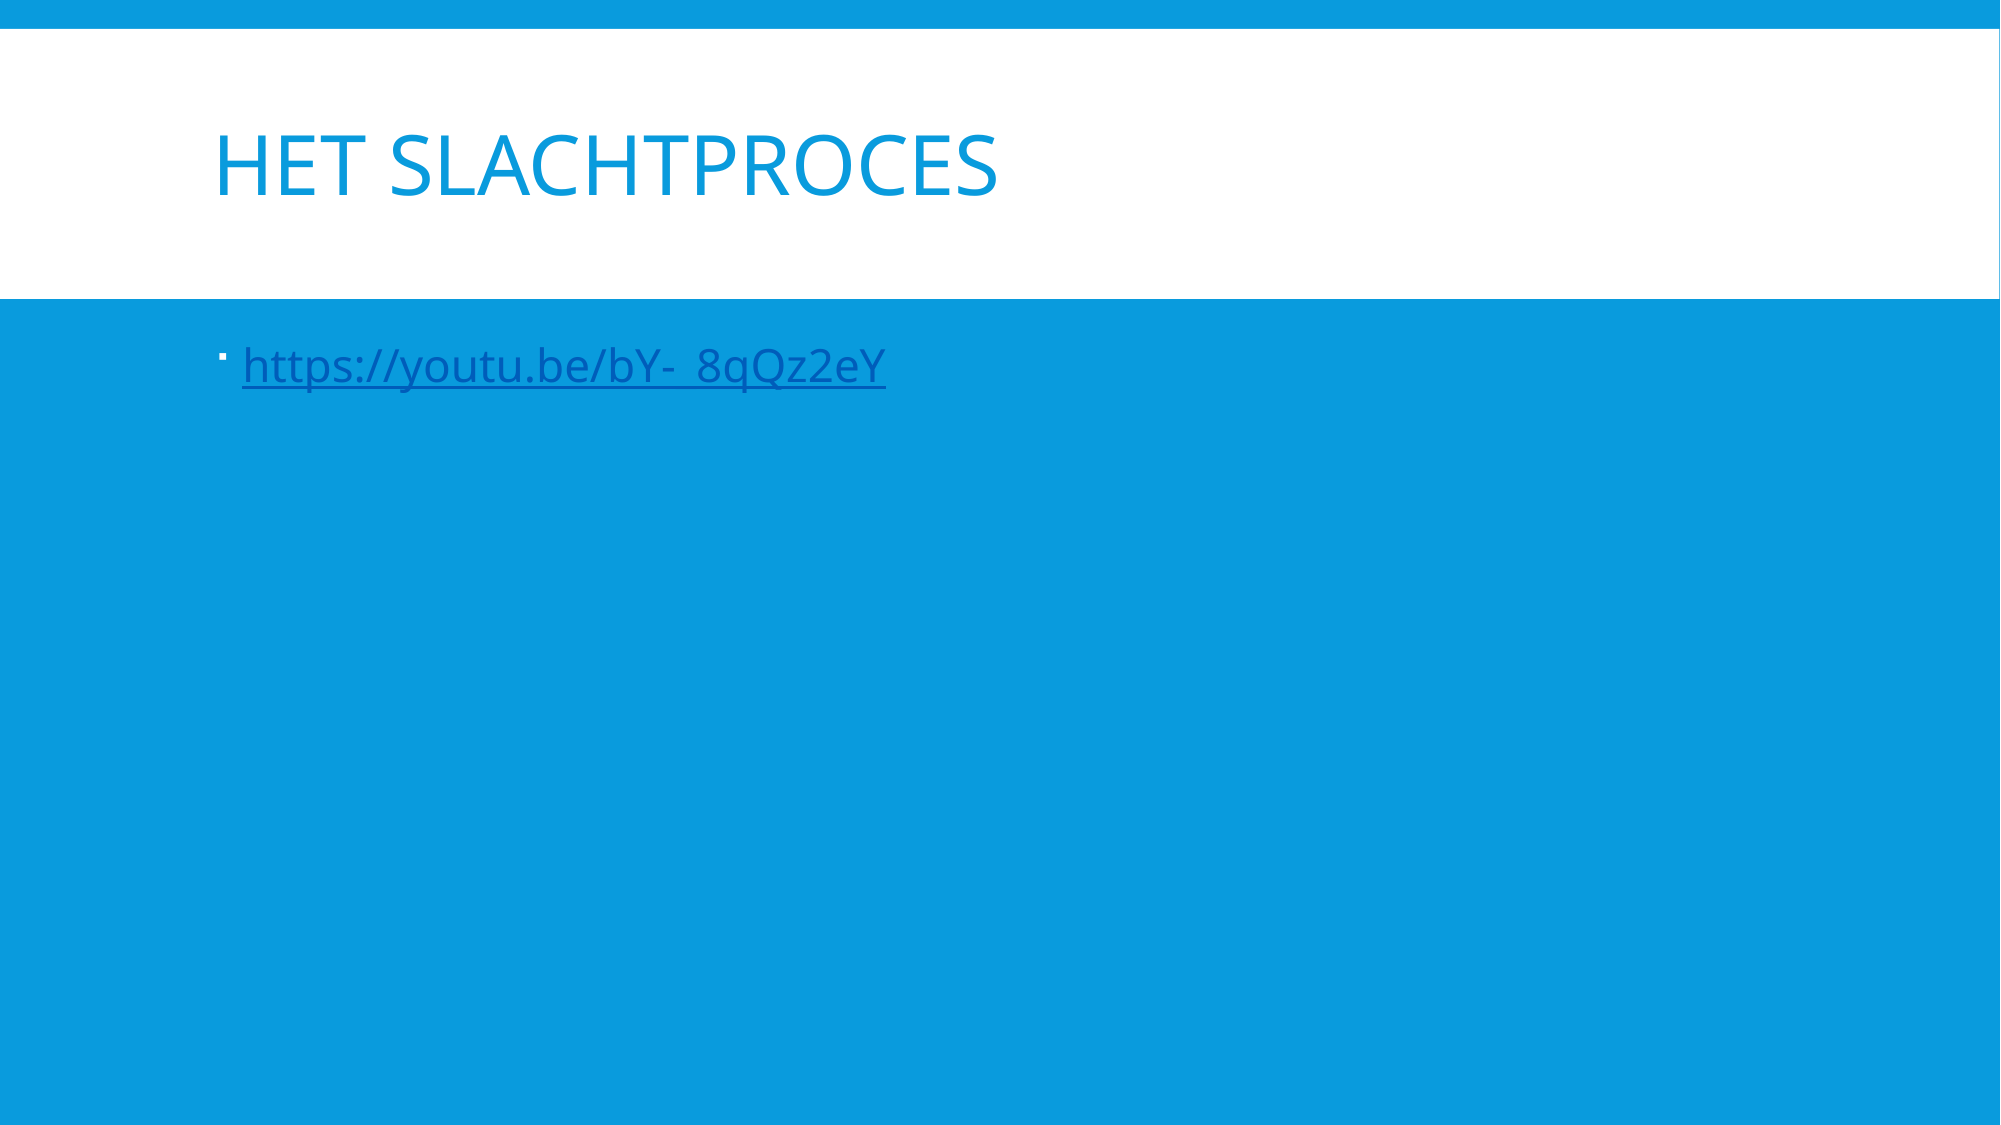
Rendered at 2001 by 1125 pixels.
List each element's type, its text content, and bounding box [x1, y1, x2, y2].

list https://youtu.be/bY-_8qQz2eY [197, 329, 1803, 1020]
title Het slachtproces [197, 46, 1803, 295]
